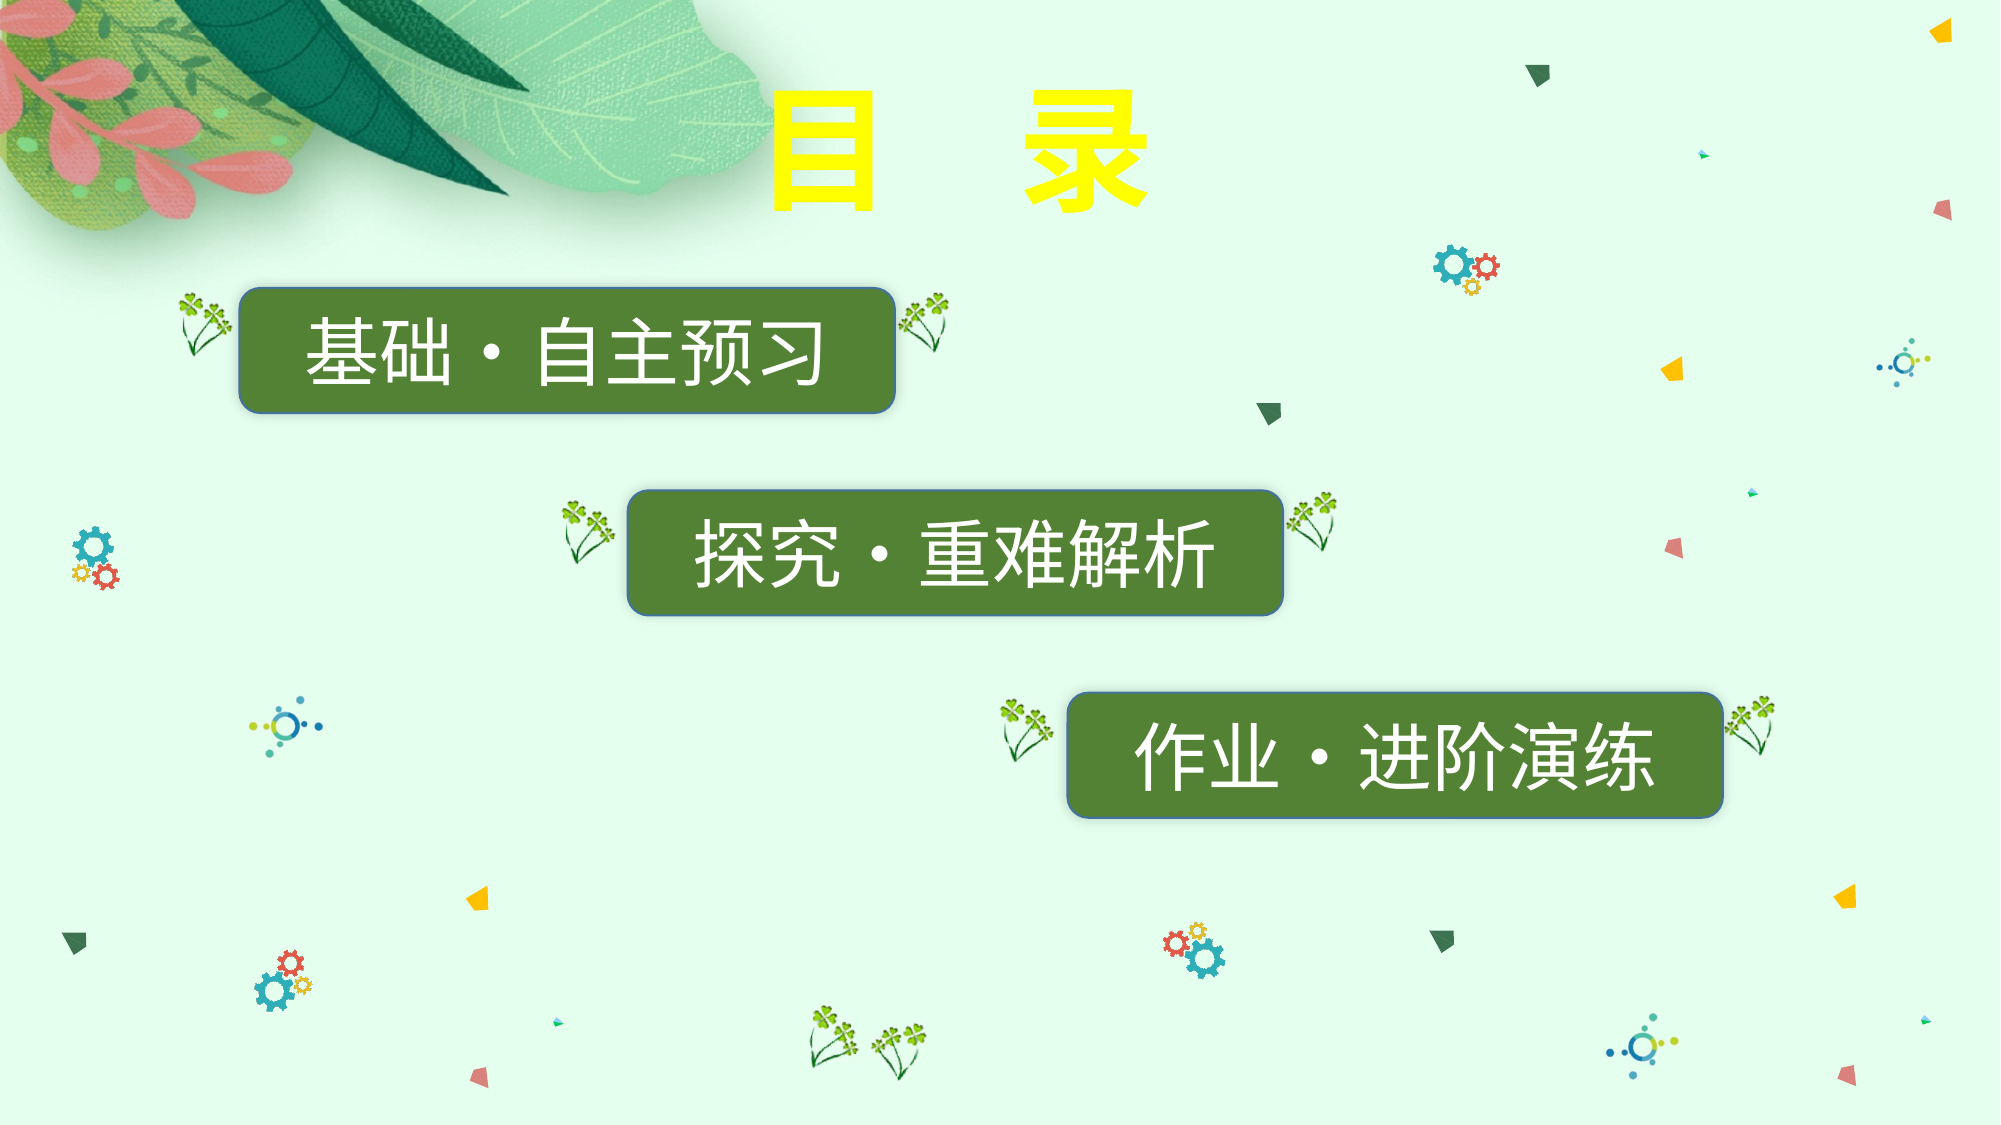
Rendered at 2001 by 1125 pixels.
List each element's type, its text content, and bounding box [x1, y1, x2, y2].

text_box 基础•自主预习 [238, 286, 896, 415]
text_box 探究•重难解析 [626, 489, 1285, 617]
picture [0, 0, 2001, 1125]
text_box 目 录 [740, 55, 1171, 236]
text_box 作业•进阶演练 [1066, 691, 1724, 819]
